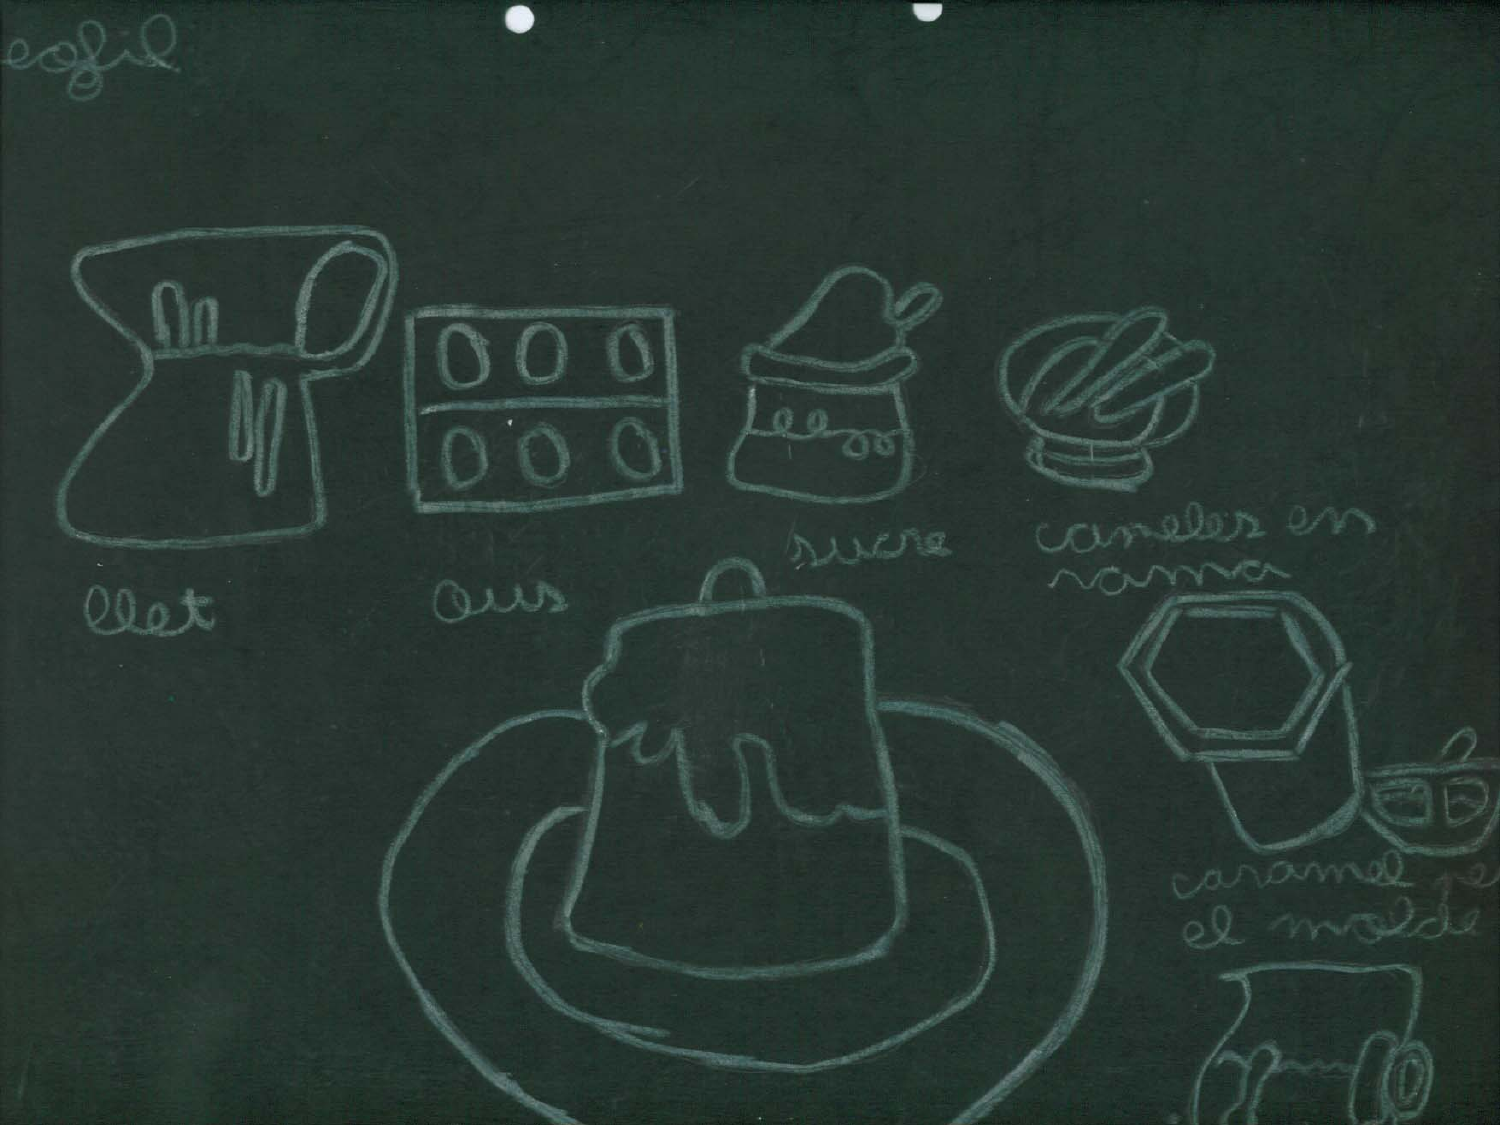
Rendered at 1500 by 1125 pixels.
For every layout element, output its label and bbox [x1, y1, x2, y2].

list [4, 4, 1497, 1120]
